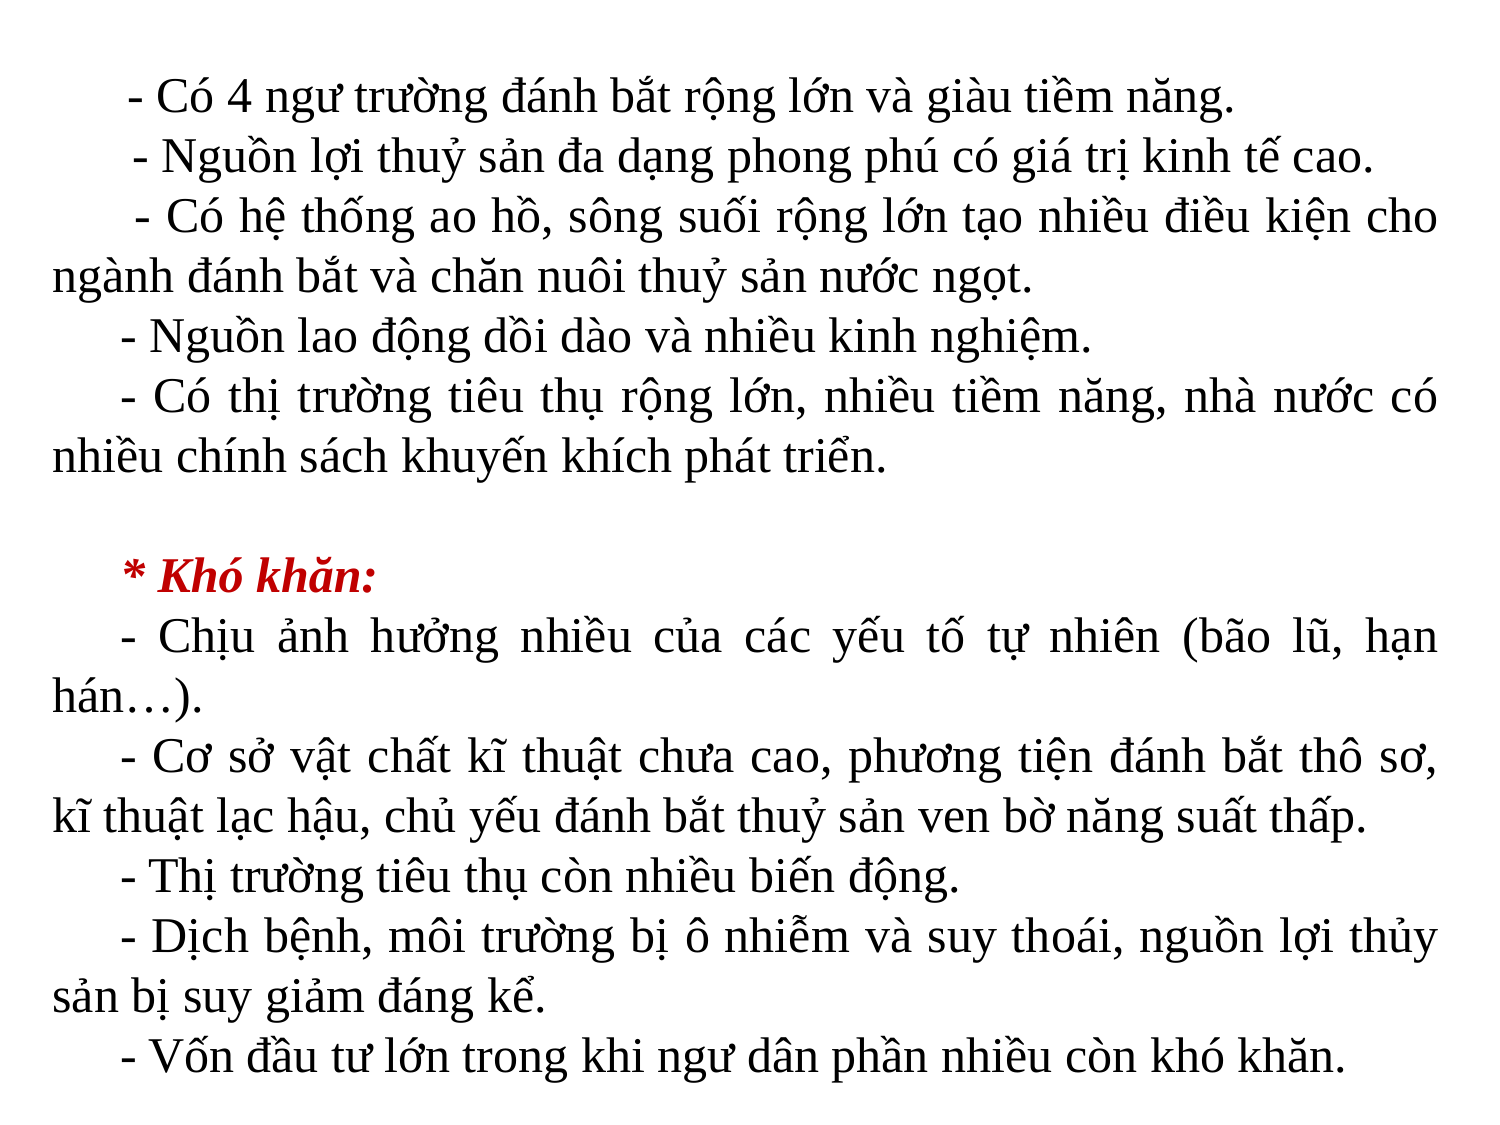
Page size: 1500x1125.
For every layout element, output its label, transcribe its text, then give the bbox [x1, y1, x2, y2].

text_box - Có 4 ngư trường đánh bắt rộng lớn và giàu tiềm năng. - Nguồn lợi thuỷ sản đa dạng phong phú có giá trị kinh tế cao. - Có hệ thống ao hồ, sông suối rộng lớn tạo nhiều điều kiện cho ngành đánh bắt và chăn nuôi thuỷ sản nước ngọt. - Nguồn lao động dồi dào và nhiều kinh nghiệm. - Có thị trường tiêu thụ rộng lớn, nhiều tiềm năng, nhà nước có nhiều chính sách khuyến khích phát triển. * Khó khăn: - Chịu ảnh hưởng nhiều của các yếu tố tự nhiên (bão lũ, hạn hán…). - Cơ sở vật chất kĩ thuật chưa cao, phương tiện đánh bắt thô sơ, kĩ thuật lạc hậu, chủ yếu đánh bắt thuỷ sản ven bờ năng suất thấp. - Thị trường tiêu thụ còn nhiều biến động. - Dịch bệnh, môi trường bị ô nhiễm và suy thoái, nguồn lợi thủy sản bị suy giảm đáng kể. - Vốn đầu tư lớn trong khi ngư dân phần nhiều còn khó khăn. [37, 55, 1455, 1090]
